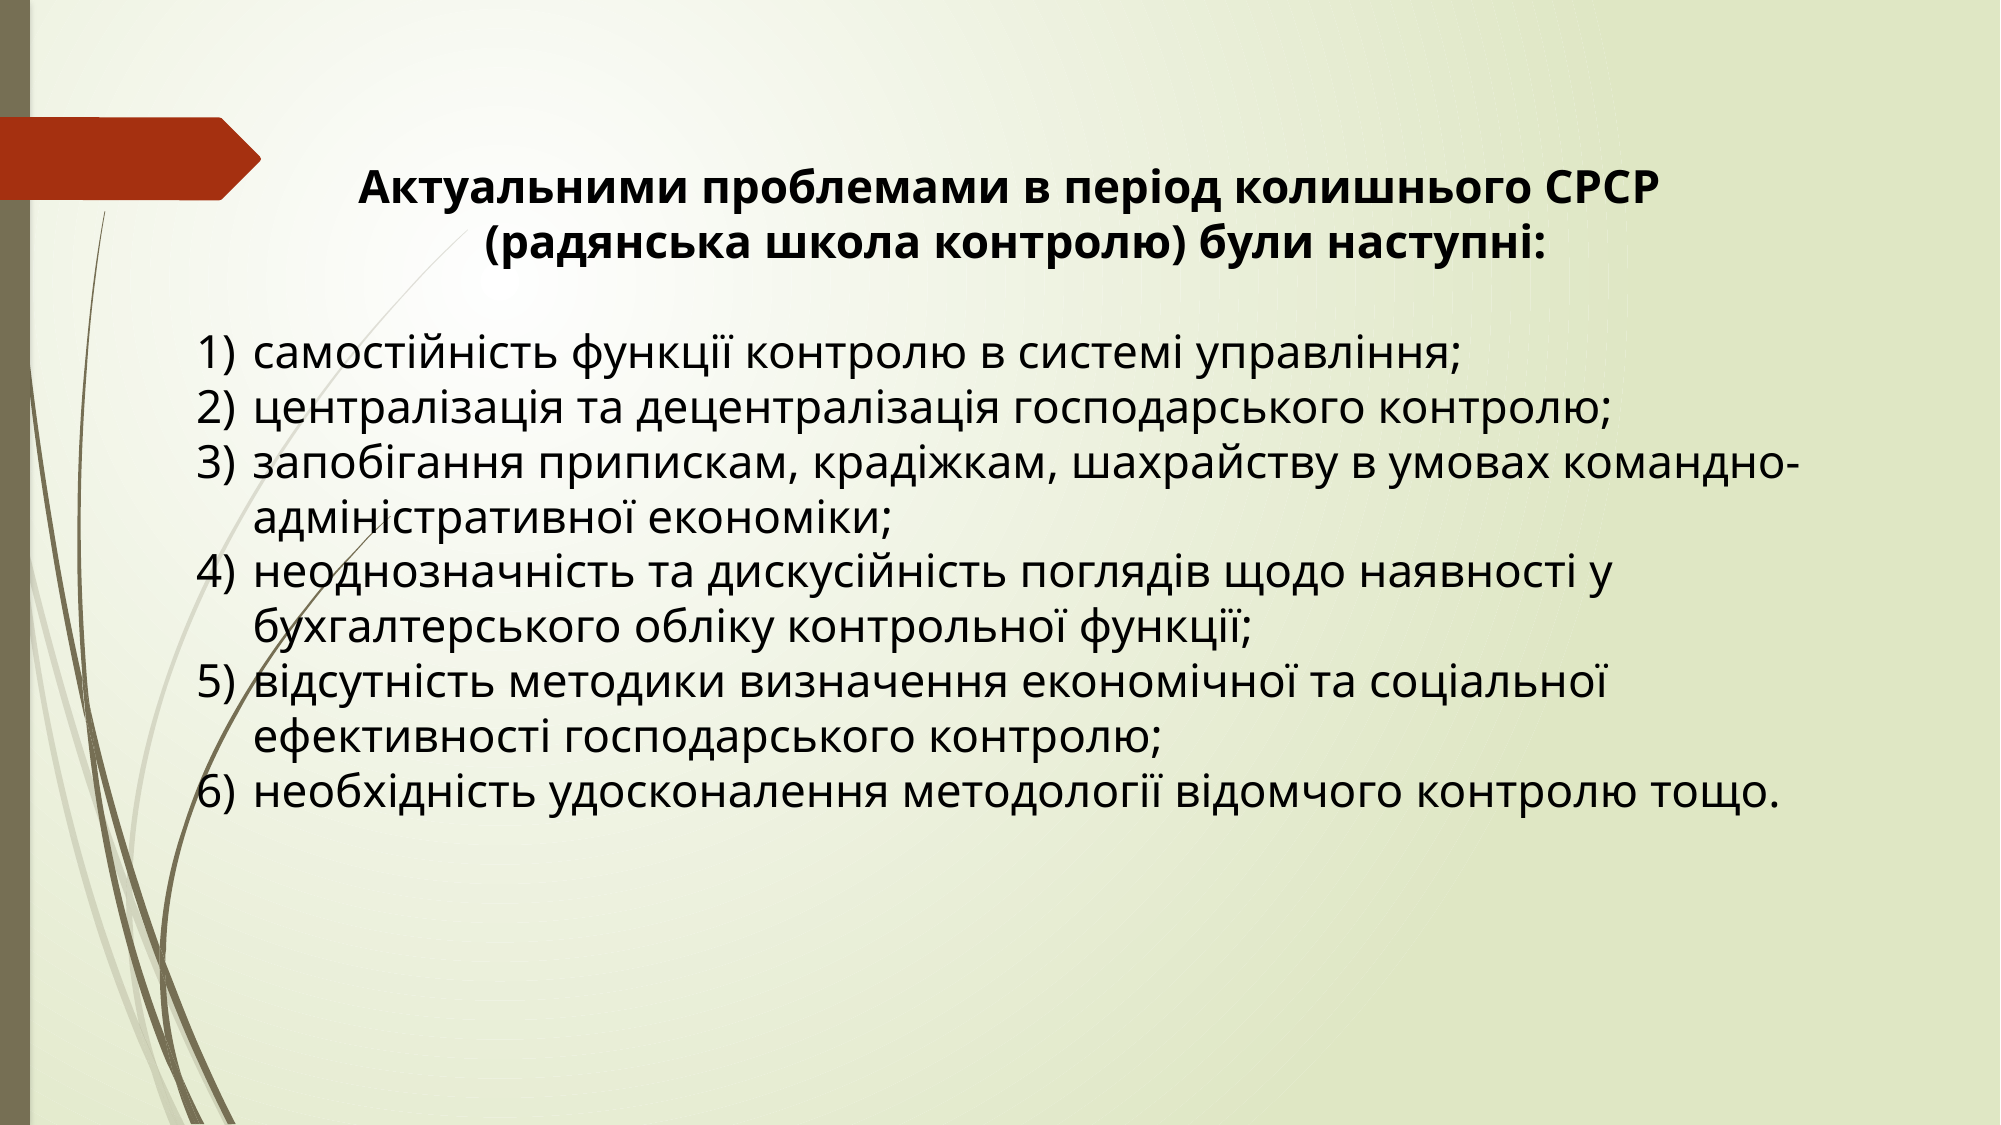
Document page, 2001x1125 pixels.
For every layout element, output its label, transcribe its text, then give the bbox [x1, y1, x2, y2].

text_box Актуальними проблемами в період колишнього СРСР (радянська школа контролю) були наступні: самостійність функції контролю в системі управління; централізація та децентралізація господарського контролю; запобігання припискам, крадіжкам, шахрайству в умовах командно-адміністративної економіки; неоднозначність та дискусійність поглядів щодо наявності у бухгалтерського обліку контрольної функції; відсутність методики визначення економічної та соціальної ефективності господарського контролю; необхідність удосконалення методології відомчого контролю тощо. [181, 149, 1850, 885]
